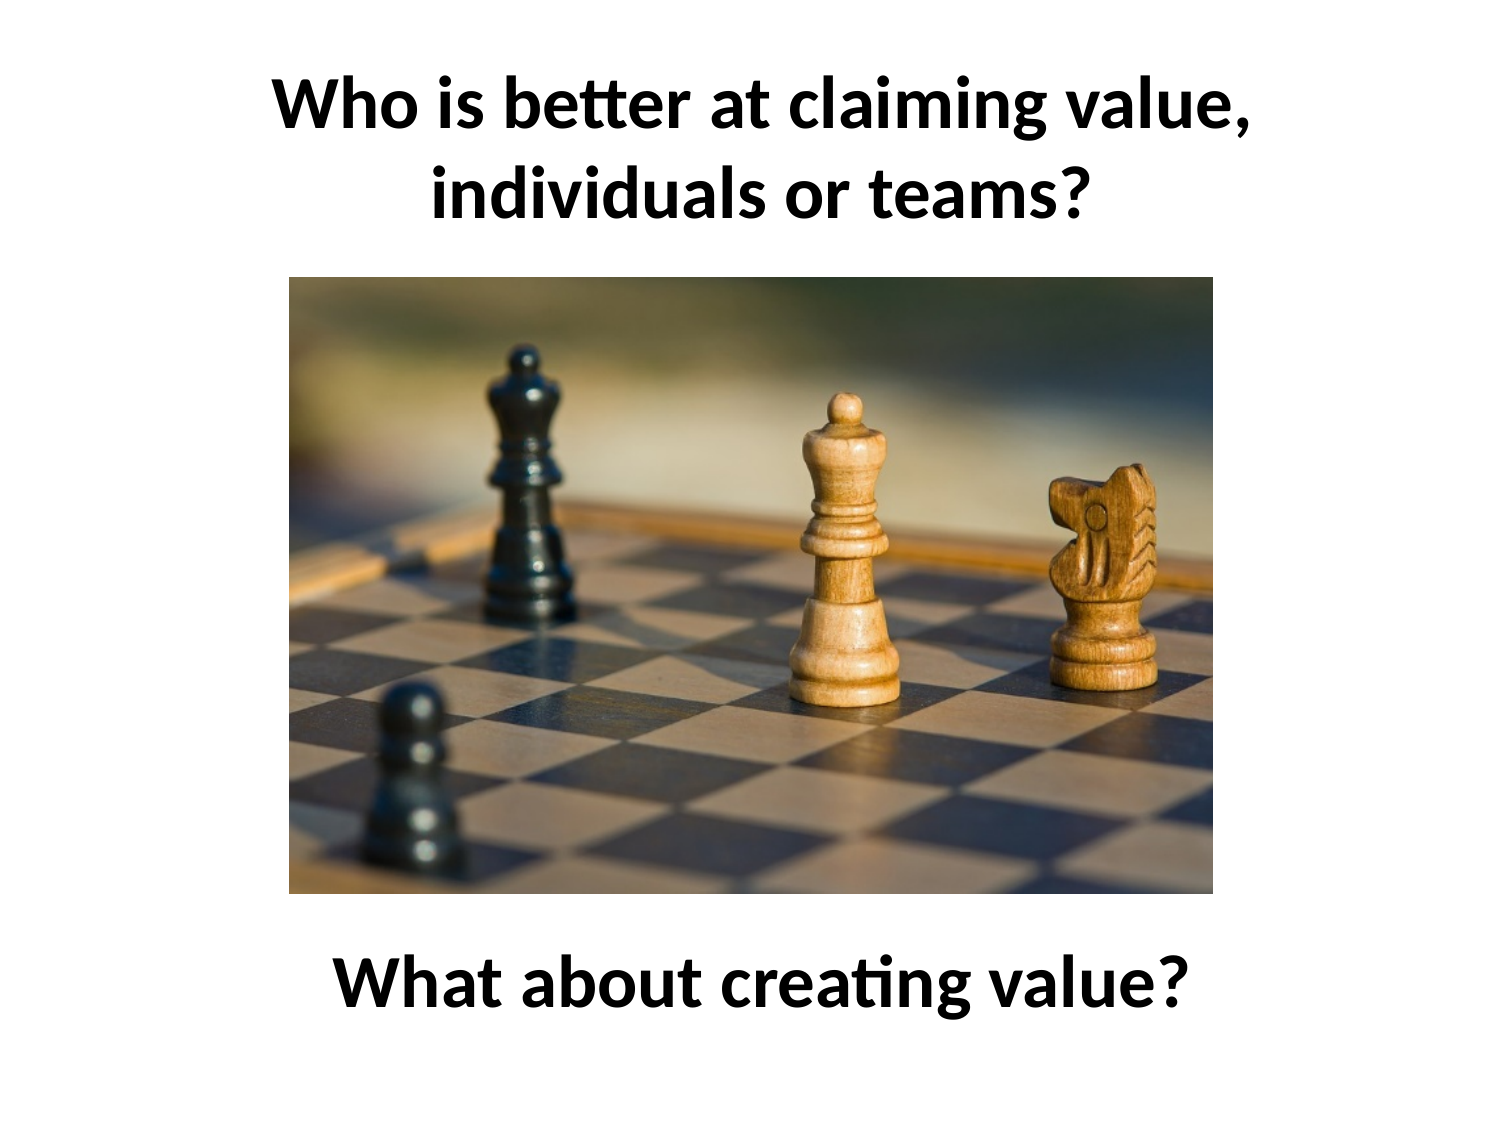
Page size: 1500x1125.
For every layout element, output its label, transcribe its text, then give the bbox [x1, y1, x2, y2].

text_box What about creating value? [24, 924, 1500, 1120]
text_box Who is better at claiming value, individuals or teams? [24, 46, 1500, 242]
picture [289, 277, 1213, 894]
